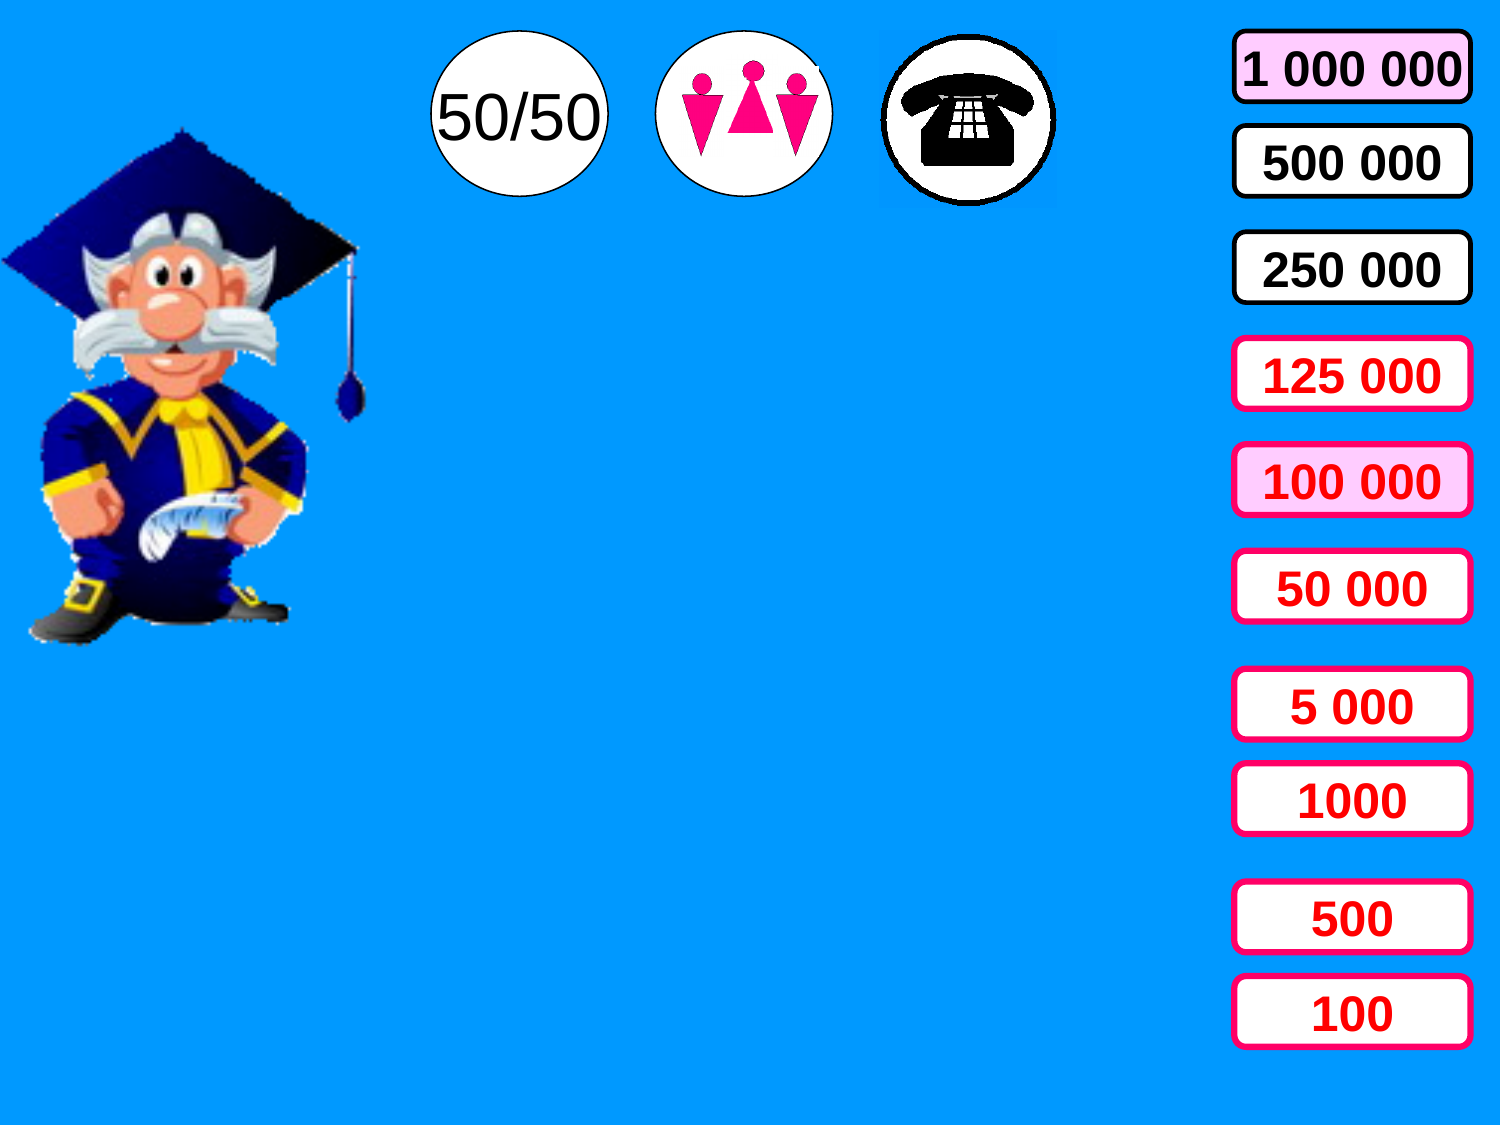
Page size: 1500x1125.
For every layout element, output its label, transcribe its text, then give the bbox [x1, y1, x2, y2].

text_box 500 [1234, 881, 1471, 953]
text_box 100 [1234, 976, 1471, 1047]
text_box 5 000 [1234, 668, 1471, 740]
text_box 1000 [1234, 763, 1471, 835]
text_box 50/50 [430, 30, 609, 197]
text_box 500 000 [1234, 125, 1471, 197]
text_box 250 000 [1234, 231, 1471, 303]
text_box 50 000 [1234, 550, 1471, 622]
text_box 125 000 [1234, 337, 1471, 409]
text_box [655, 30, 833, 197]
picture [879, 30, 1058, 208]
picture [0, 113, 408, 653]
text_box 100 000 [1234, 444, 1471, 516]
text_box 1 000 000 [1234, 30, 1471, 102]
